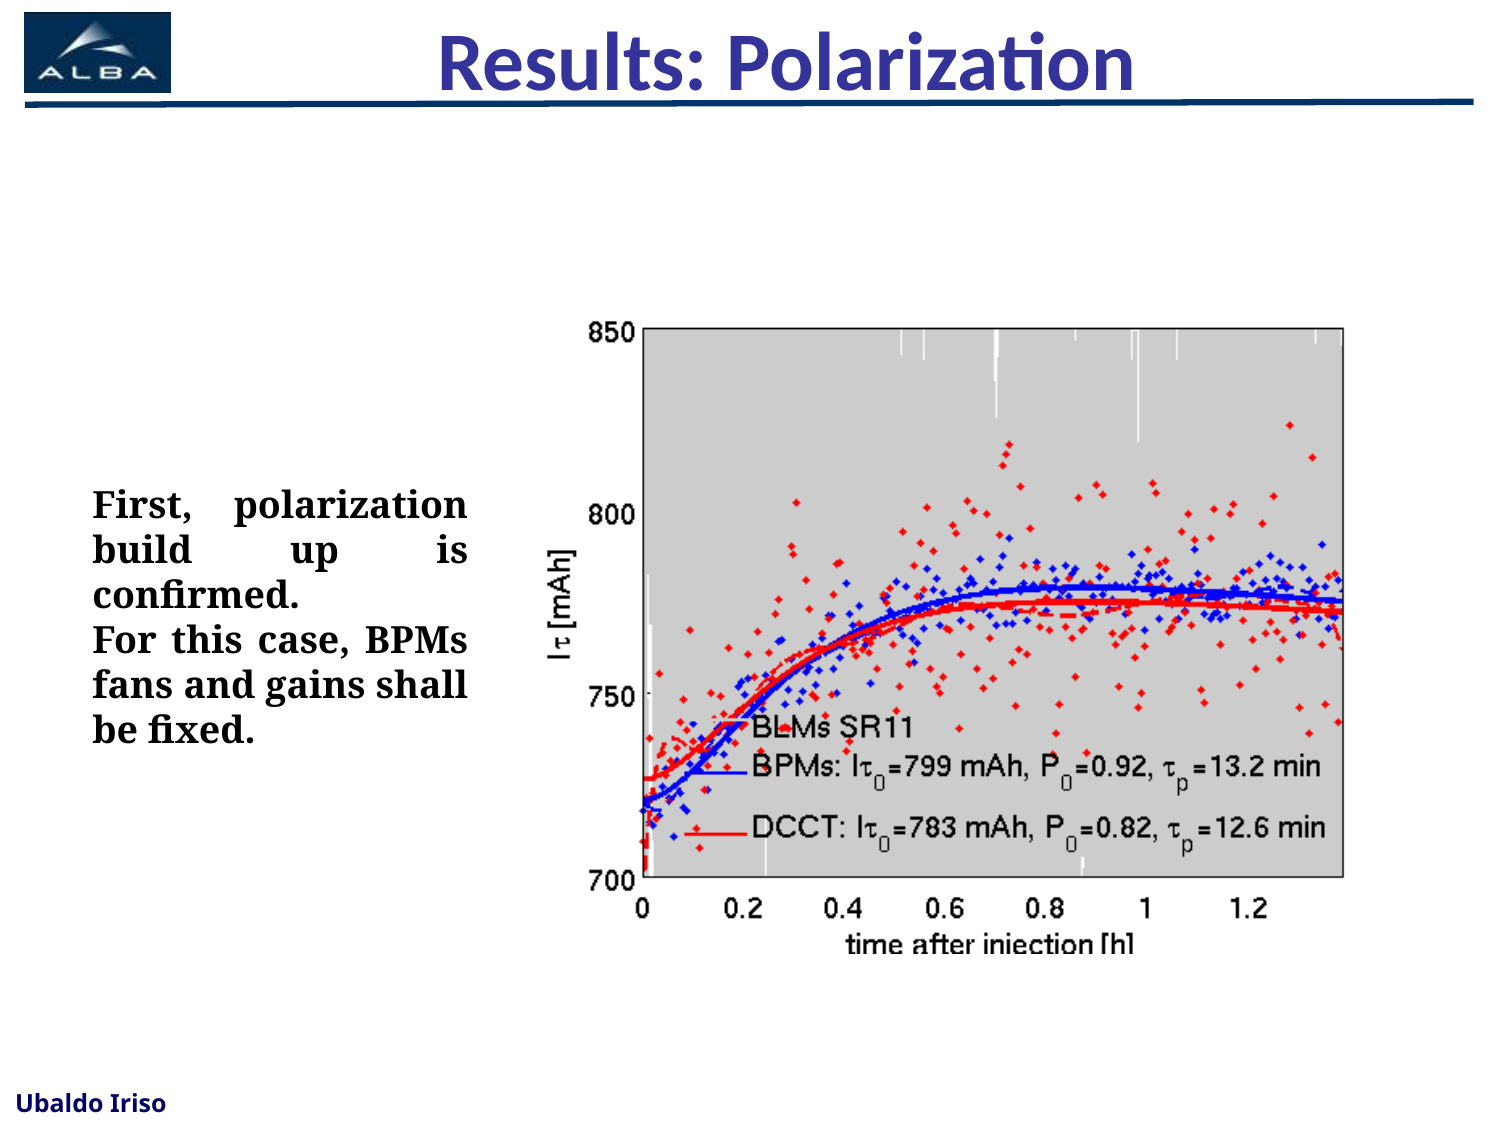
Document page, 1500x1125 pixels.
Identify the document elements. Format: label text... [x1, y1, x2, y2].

picture [525, 278, 1428, 954]
text_box Results: Polarization [422, 0, 1171, 115]
footer Ubaldo Iriso [0, 1079, 250, 1120]
text_box First, polarization build up is confirmed. For this case, BPMs fans and gains shall be fixed. [77, 403, 484, 829]
picture [24, 12, 171, 93]
